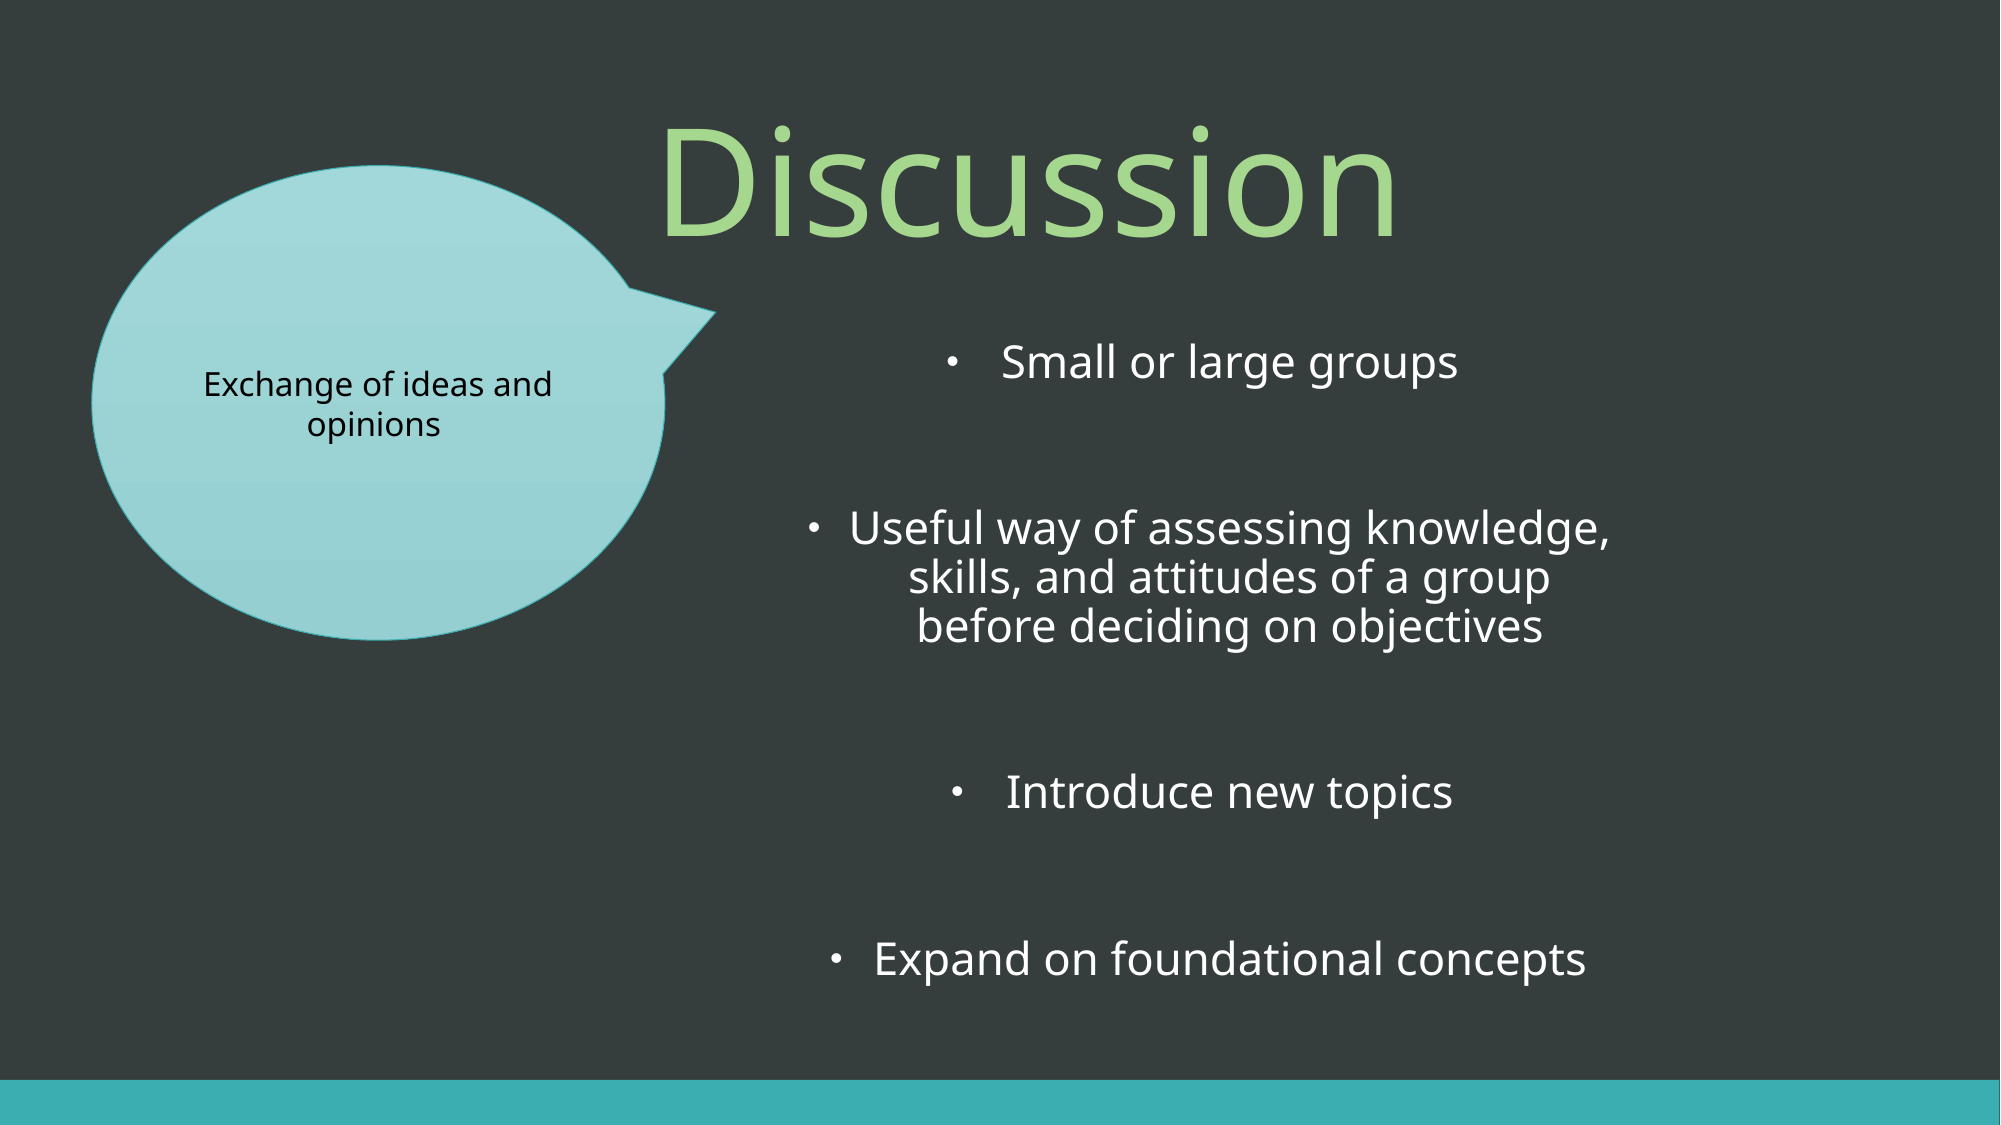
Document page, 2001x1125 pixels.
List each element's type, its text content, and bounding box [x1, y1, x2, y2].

list Small or large groups Useful way of assessing knowledge, skills, and attitudes of a group before deciding on objectives Introduce new topics Expand on foundational concepts [788, 331, 1628, 1008]
title Discussion [249, 73, 1810, 277]
text_box Exchange of ideas and opinions [91, 165, 717, 641]
